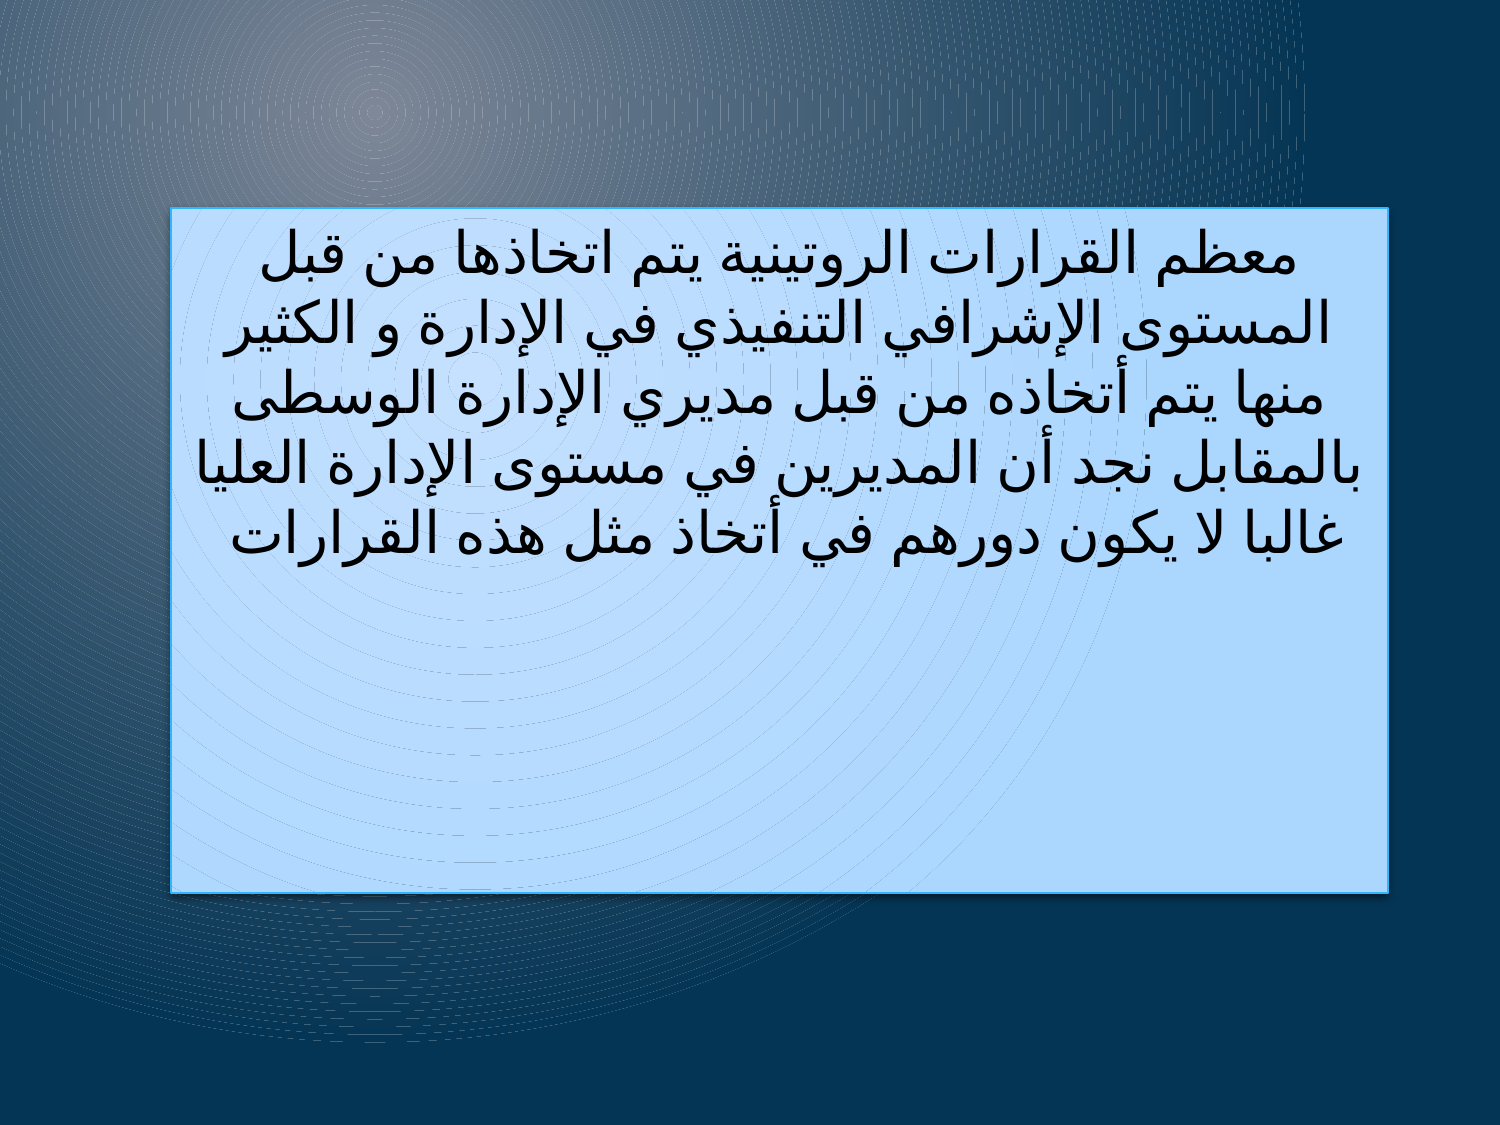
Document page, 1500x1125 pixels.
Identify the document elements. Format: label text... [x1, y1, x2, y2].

title معظم القرارات الروتينية يتم اتخاذها من قبل المستوى الإشرافي التنفيذي في الإدارة و الكثير منها يتم أتخاذه من قبل مديري الإدارة الوسطى بالمقابل نجد أن المديرين في مستوى الإدارة العليا غالبا لا يكون دورهم في أتخاذ مثل هذه القرارات [170, 207, 1389, 894]
